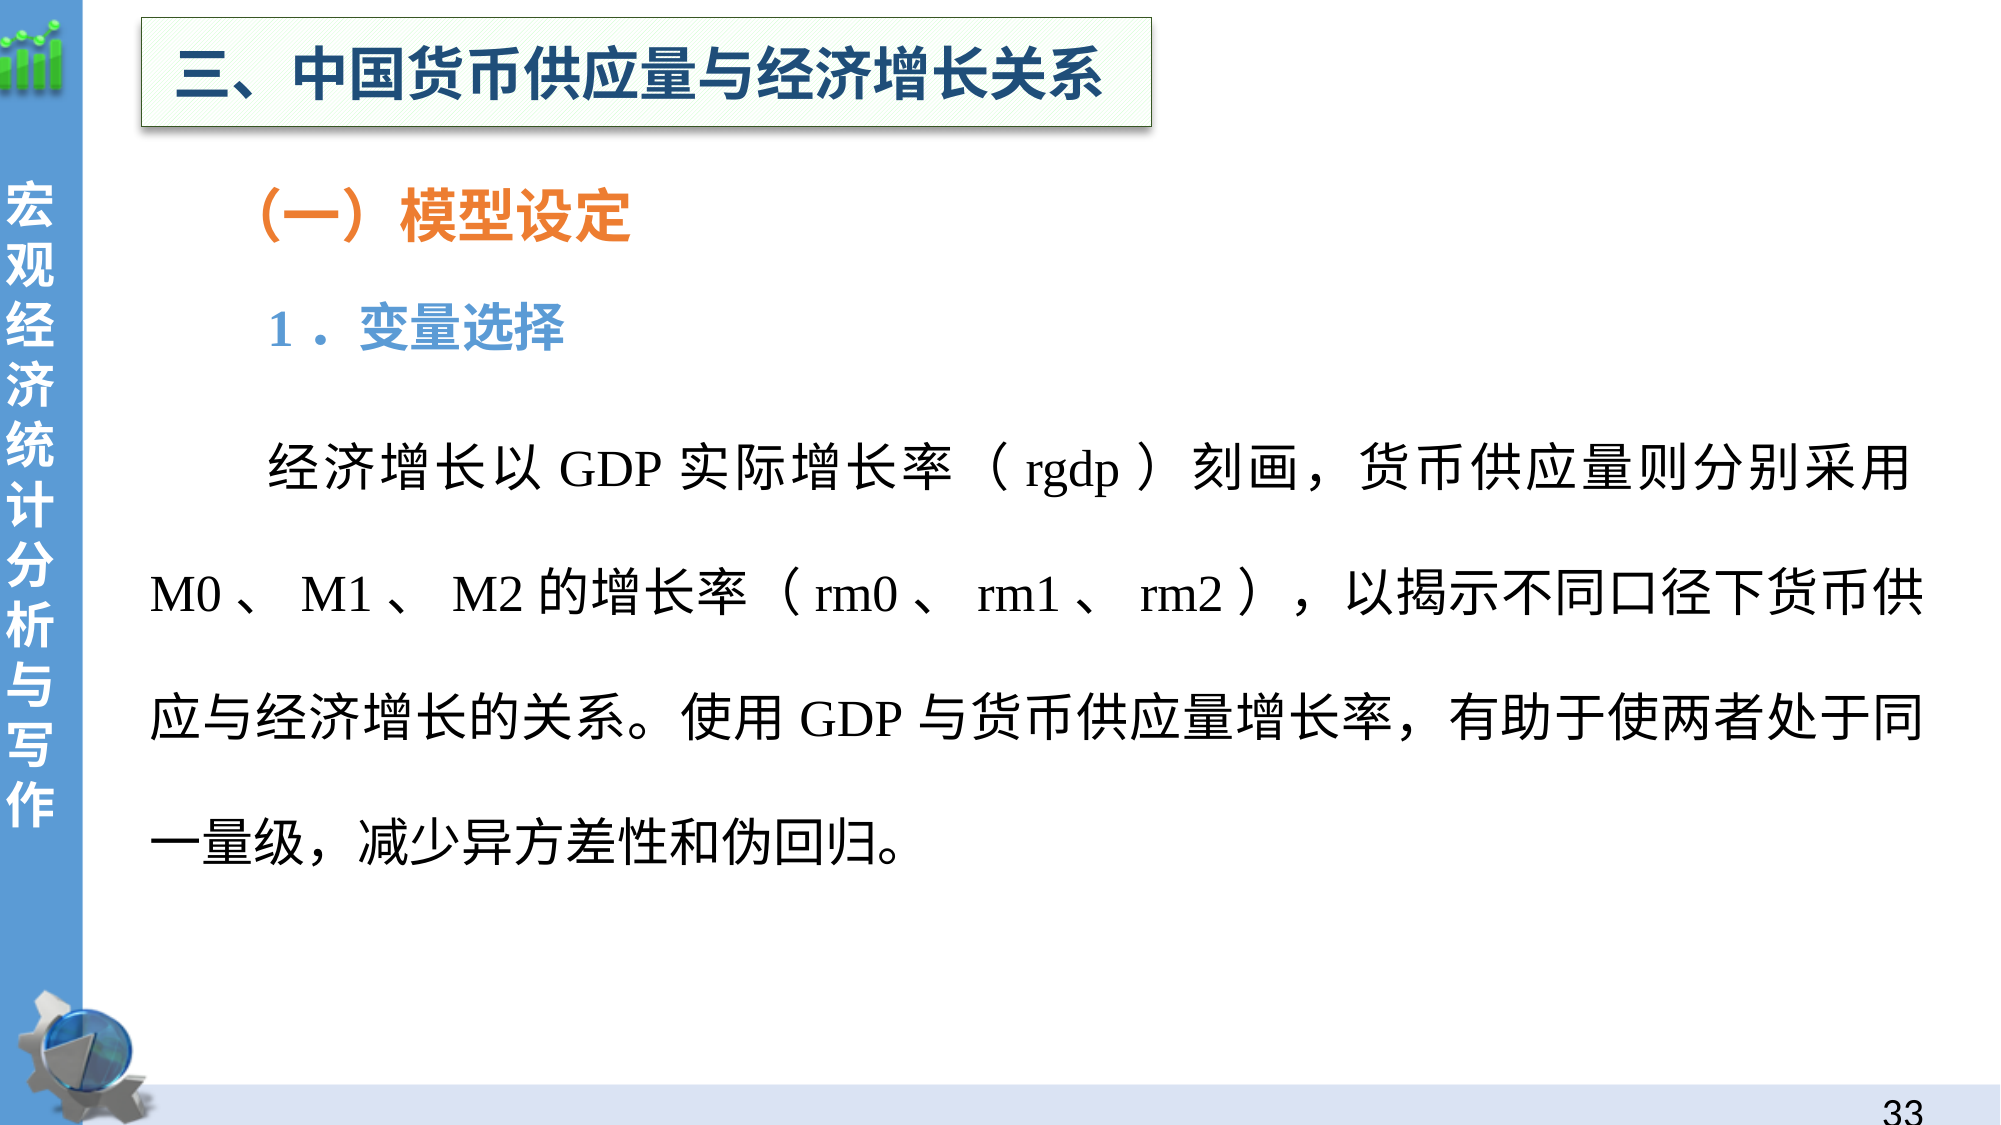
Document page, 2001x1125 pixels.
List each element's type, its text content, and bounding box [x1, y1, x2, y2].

picture [0, 0, 2001, 1125]
text_box 三、中国货币供应量与经济增长关系 [141, 17, 1152, 127]
text_box （一）模型设定 1．变量选择 经济增长以GDP实际增长率（rgdp）刻画，货币供应量则分别采用M0、M1、M2的增长率（rm0、rm1、rm2），以揭示不同口径下货币供应与经济增长的关系。使用GDP与货币供应量增长率，有助于使两者处于同一量级，减少异方差性和伪回归。 [134, 174, 1940, 1086]
text_box 32 [1786, 1085, 1940, 1125]
